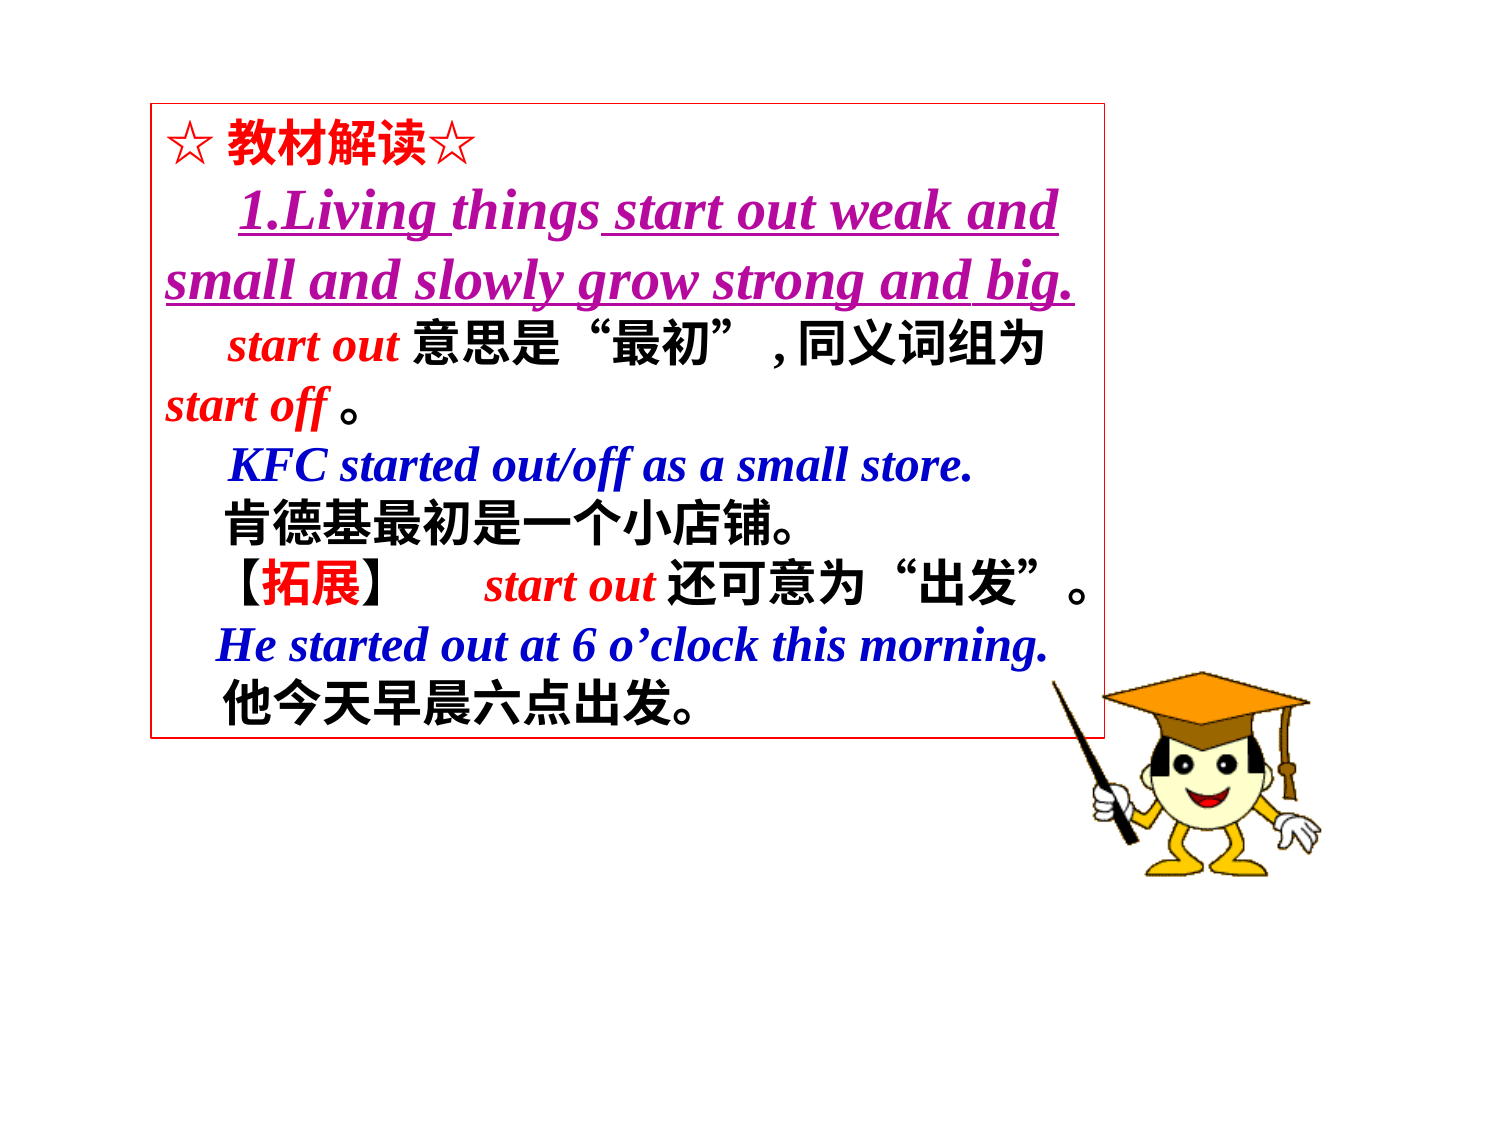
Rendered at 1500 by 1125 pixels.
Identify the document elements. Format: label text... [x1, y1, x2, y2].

text_box ☆教材解读☆ 1.Living things start out weak and small and slowly grow strong and big. start out意思是“最初”,同义词组为start off。 KFC started out/off as a small store. 肯德基最初是一个小店铺。 【拓展】 start out还可意为“出发”。 He started out at 6 o’clock this morning. 他今天早晨六点出发。 [150, 103, 1105, 739]
picture [1031, 655, 1345, 891]
